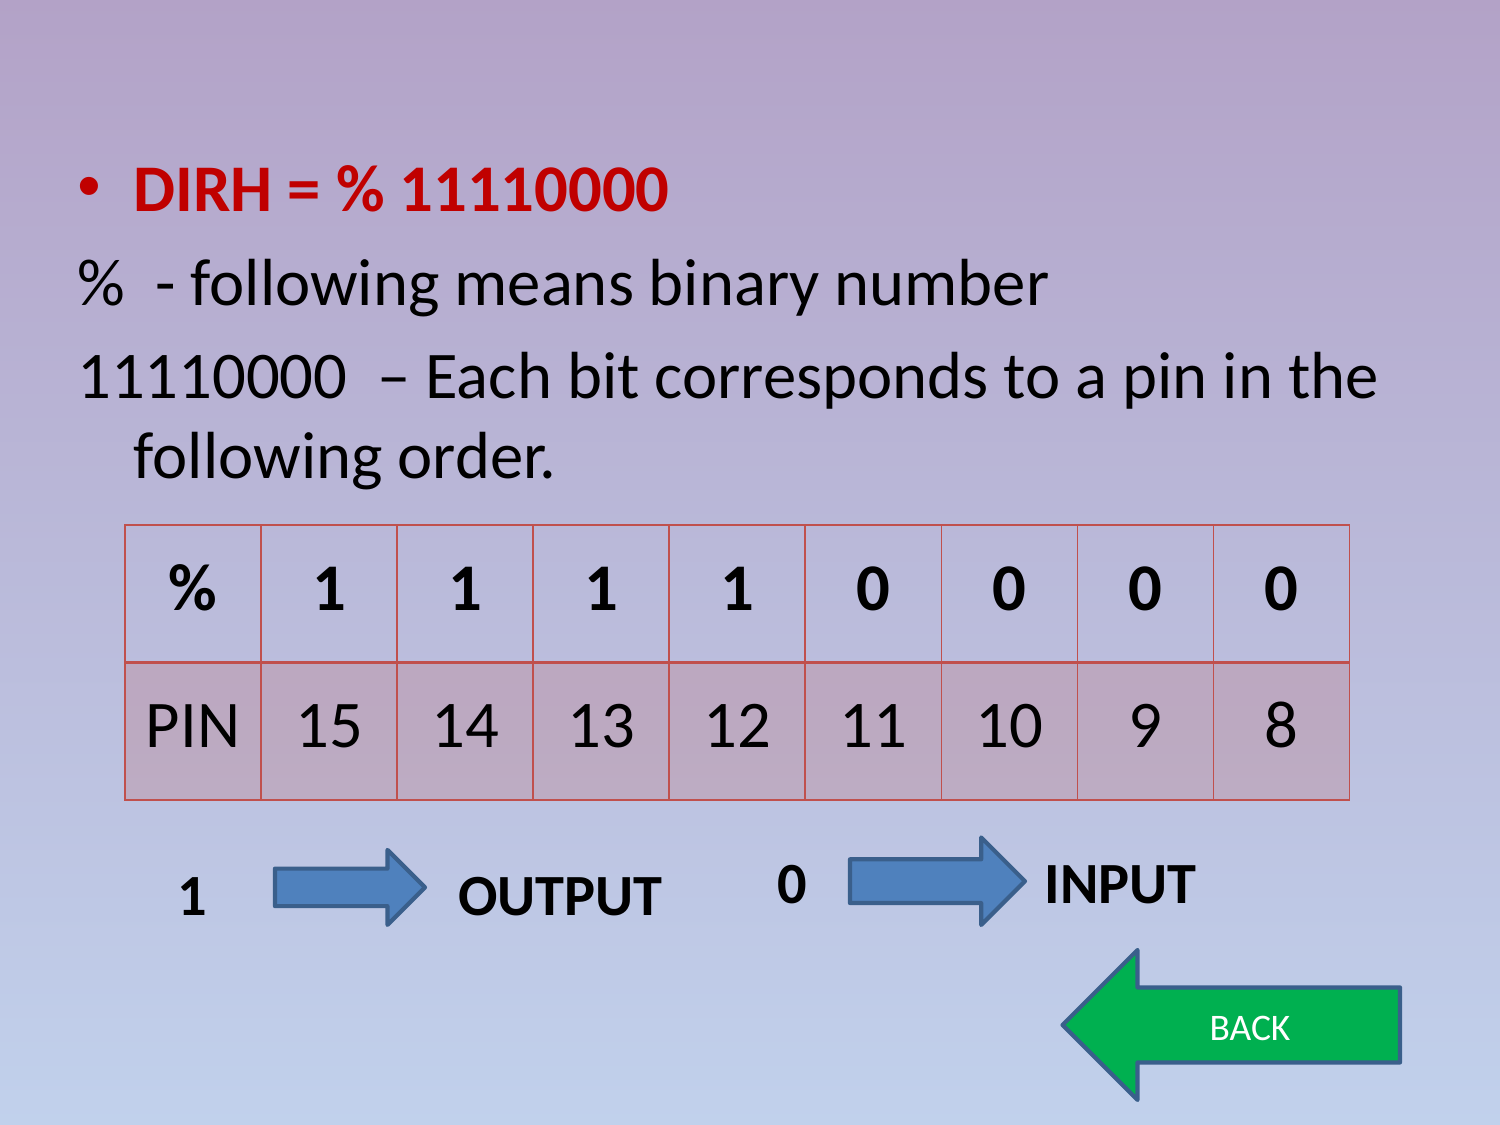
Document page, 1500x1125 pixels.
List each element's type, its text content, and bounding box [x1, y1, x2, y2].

text_box [272, 847, 428, 927]
table_cell 11 [806, 664, 941, 799]
table_header 1 [534, 526, 668, 661]
table_header 0 [806, 526, 941, 661]
table_cell 15 [262, 664, 396, 799]
text_box BACK [1060, 948, 1403, 1102]
table_header 0 [942, 526, 1077, 661]
table_cell 8 [1214, 664, 1349, 799]
text_box 1 OUTPUT [162, 849, 713, 935]
table_cell 9 [1078, 664, 1213, 799]
table_header % [126, 526, 260, 661]
table_header 1 [670, 526, 804, 661]
table_cell PIN [126, 664, 260, 799]
text_box 0 INPUT [762, 837, 979, 923]
table_cell 12 [670, 664, 804, 799]
table_cell 10 [942, 664, 1077, 799]
table_cell 14 [398, 664, 532, 799]
text_box 0 INPUT [985, 837, 1300, 923]
text_box [847, 835, 1028, 927]
table_header 0 [1214, 526, 1349, 661]
table_header 1 [398, 526, 532, 661]
table_cell 13 [534, 664, 668, 799]
list DIRH = % 11110000 % - following means binary number 11110000 – Each bit corresponds to a pin in the following order. [62, 137, 1425, 1005]
table_header 0 [1078, 526, 1213, 661]
table_header 1 [262, 526, 396, 661]
